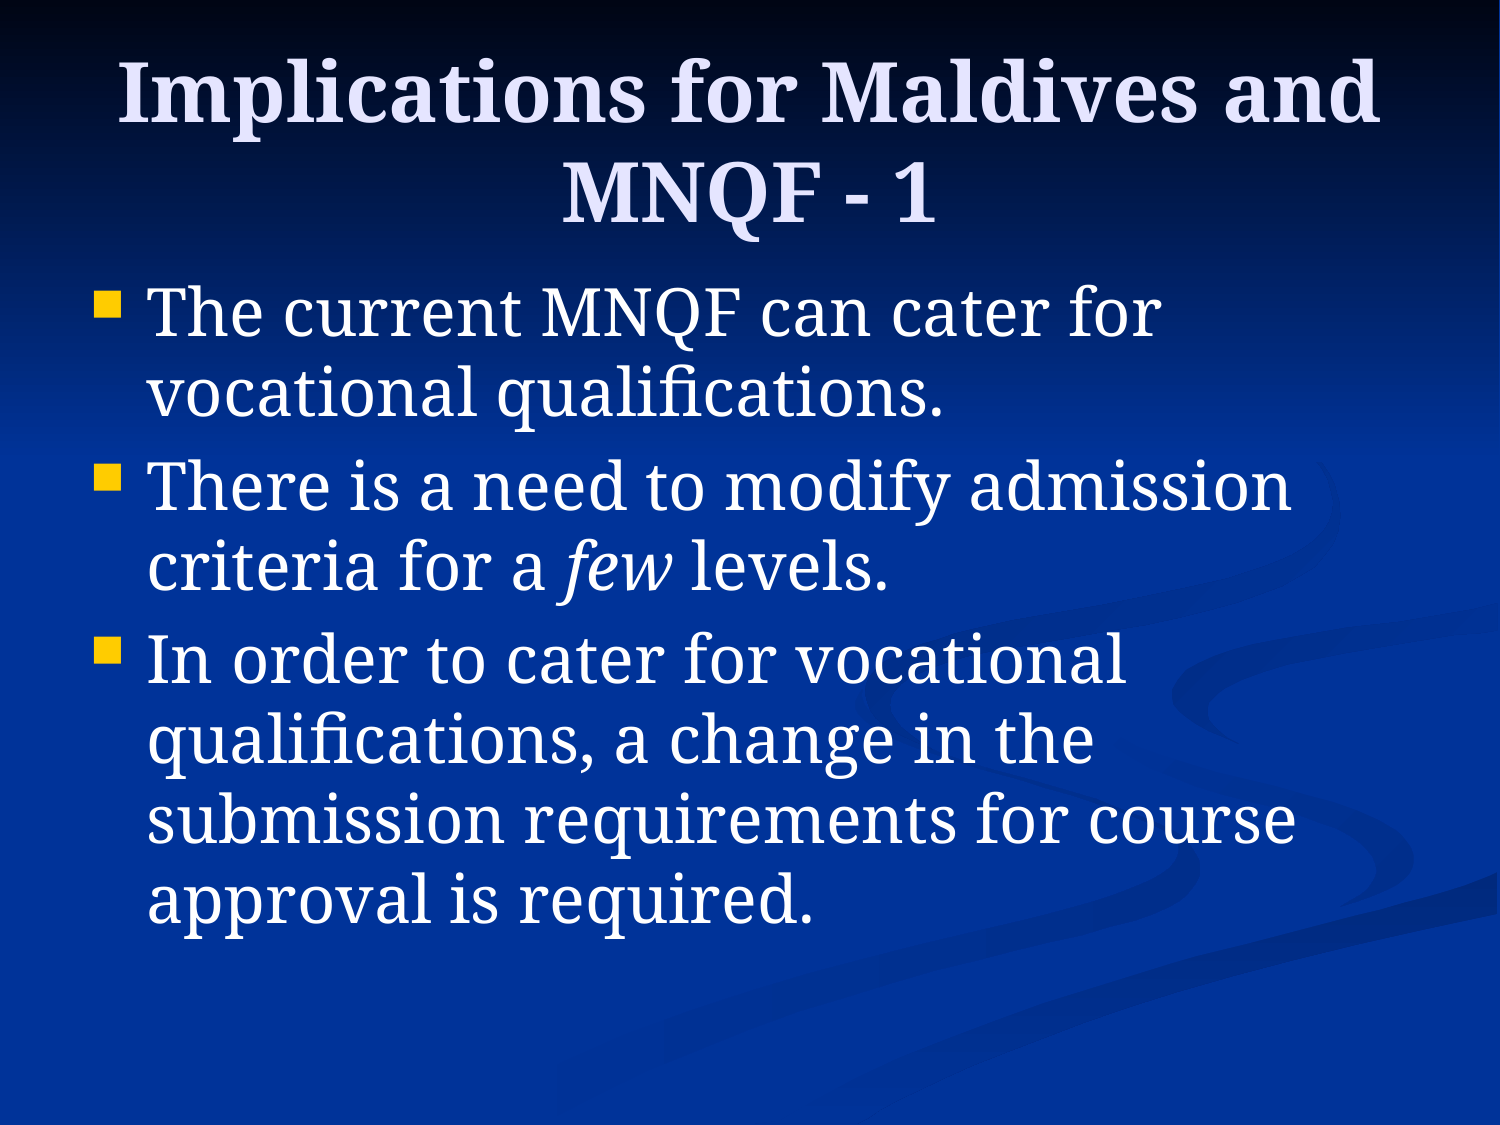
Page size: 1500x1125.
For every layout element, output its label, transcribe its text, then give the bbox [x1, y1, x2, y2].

title Implications for Maldives and MNQF - 1 [74, 44, 1426, 233]
list The current MNQF can cater for vocational qualifications. There is a need to modify admission criteria for a few levels. In order to cater for vocational qualifications, a change in the submission requirements for course approval is required. [74, 262, 1426, 1006]
